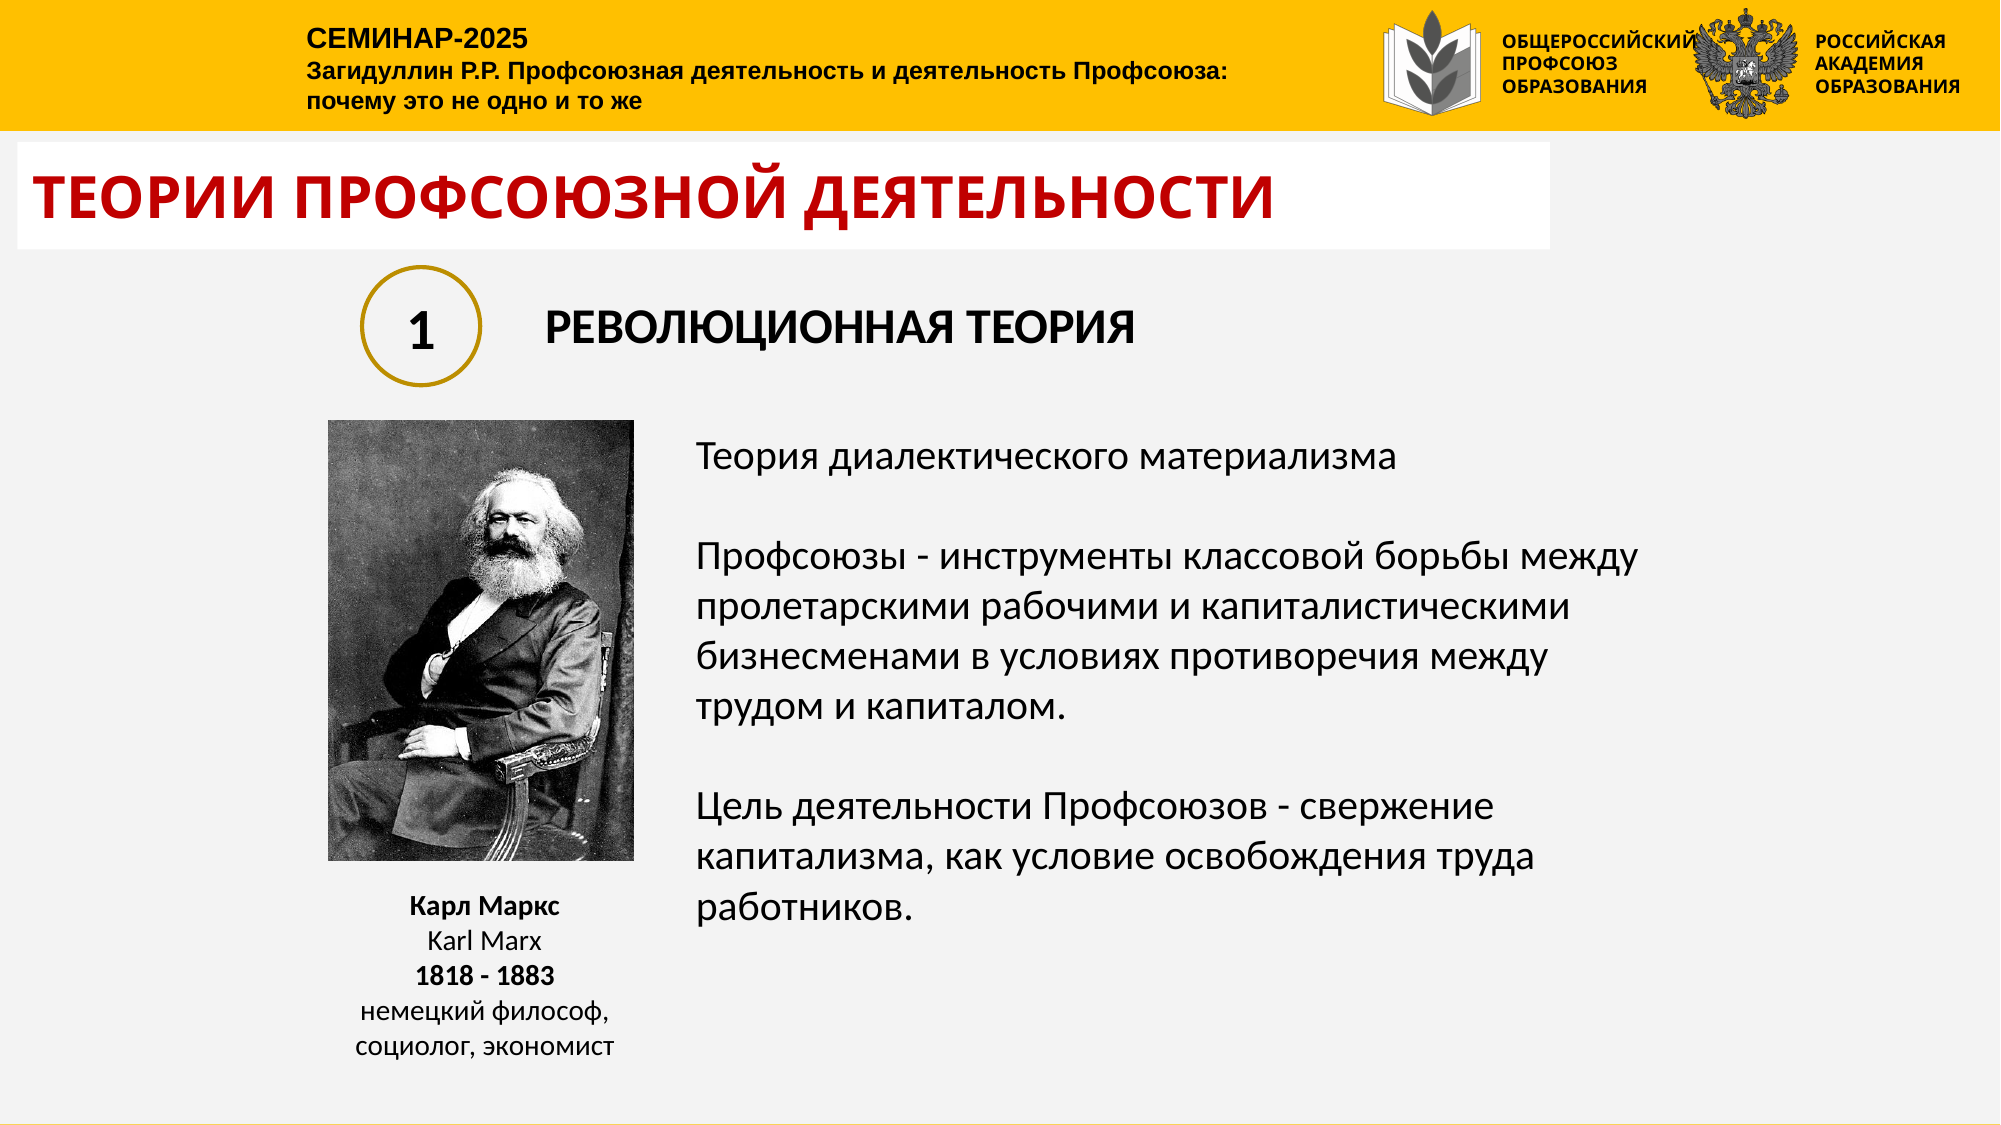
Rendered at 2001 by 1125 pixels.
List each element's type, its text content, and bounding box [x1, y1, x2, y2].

text_box Карл Маркс Karl Marx 1818 - 1883 немецкий философ, социолог, экономист [336, 879, 634, 1069]
picture [328, 420, 635, 861]
text_box РЕВОЛЮЦИОННАЯ ТЕОРИЯ [530, 285, 1152, 361]
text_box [291, 8, 1990, 124]
text_box 1 [359, 265, 483, 388]
text_box Теория диалектического материализма Профсоюзы - инструменты классовой борьбы между пролетарскими рабочими и капиталистическими бизнесменами в условиях противоречия между трудом и капиталом. Цель деятельности Профсоюзов - свержение капитализма, как условие освобождения труда работников. [681, 420, 1662, 936]
text_box ТЕОРИИ ПРОФСОЮЗНОЙ ДЕЯТЕЛЬНОСТИ [17, 141, 1550, 250]
